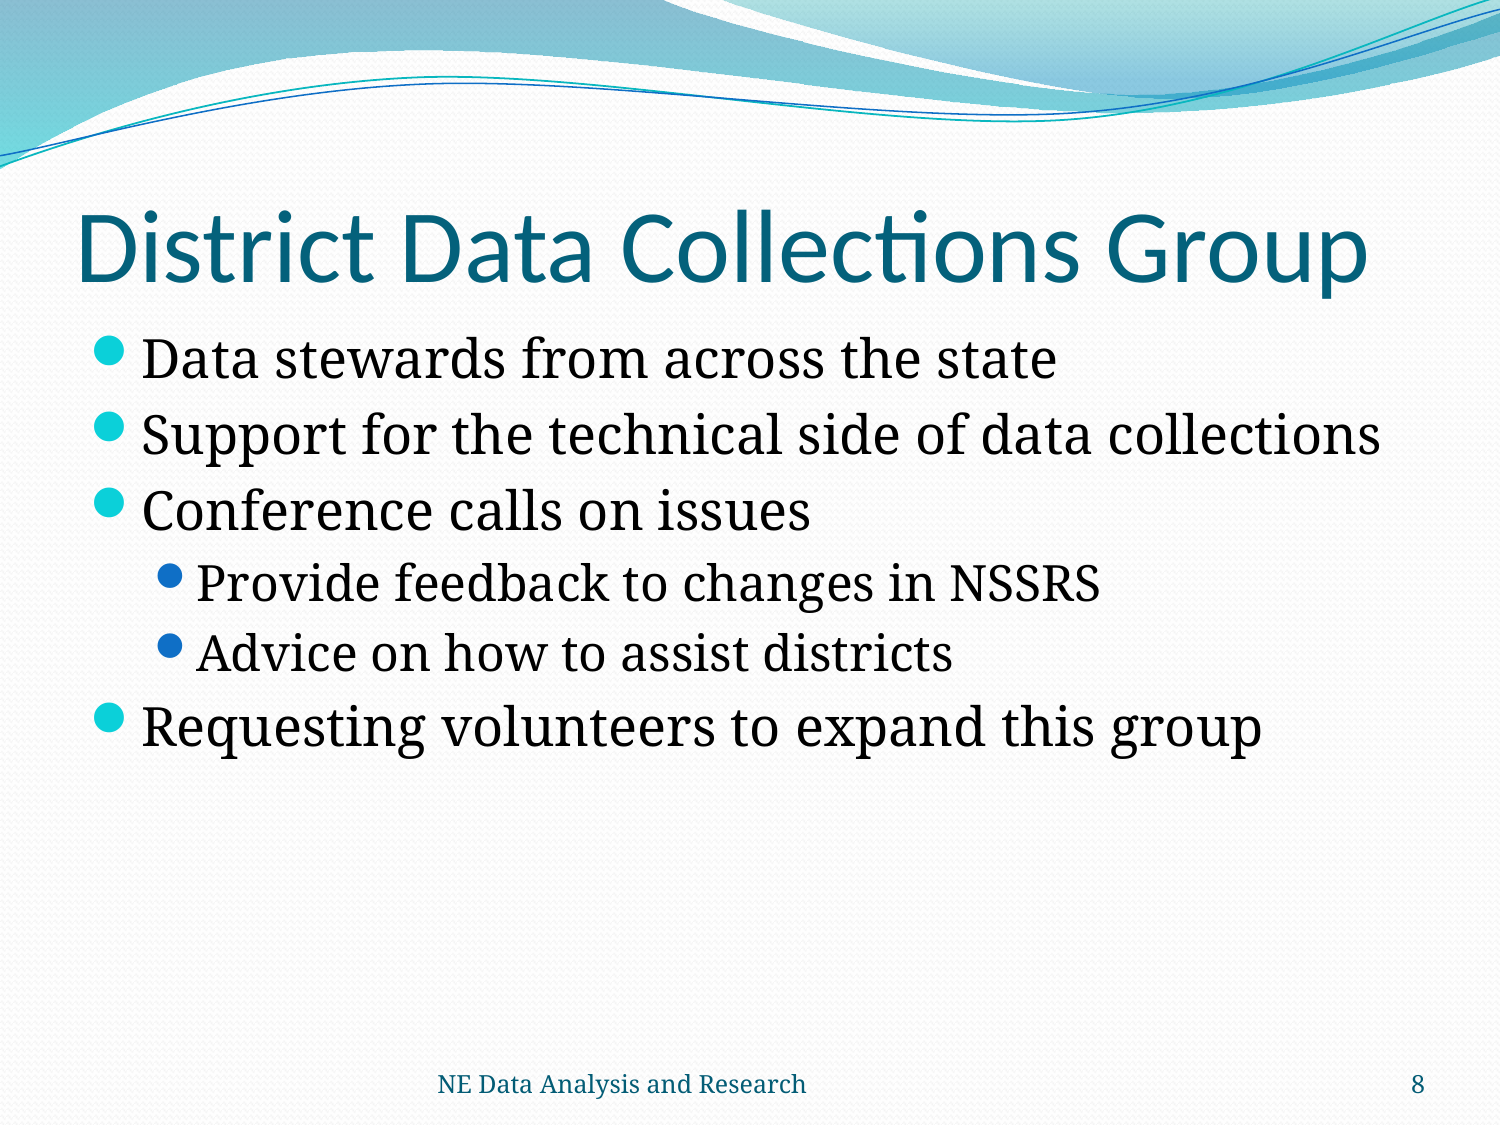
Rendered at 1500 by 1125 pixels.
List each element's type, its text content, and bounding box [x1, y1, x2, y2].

list Data stewards from across the state Support for the technical side of data collections Conference calls on issues Provide feedback to changes in NSSRS Advice on how to assist districts Requesting volunteers to expand this group [75, 317, 1425, 1038]
slide_number 8 [1299, 1042, 1425, 1103]
footer NE Data Analysis and Research [437, 1042, 988, 1103]
title District Data Collections Group [75, 115, 1425, 303]
